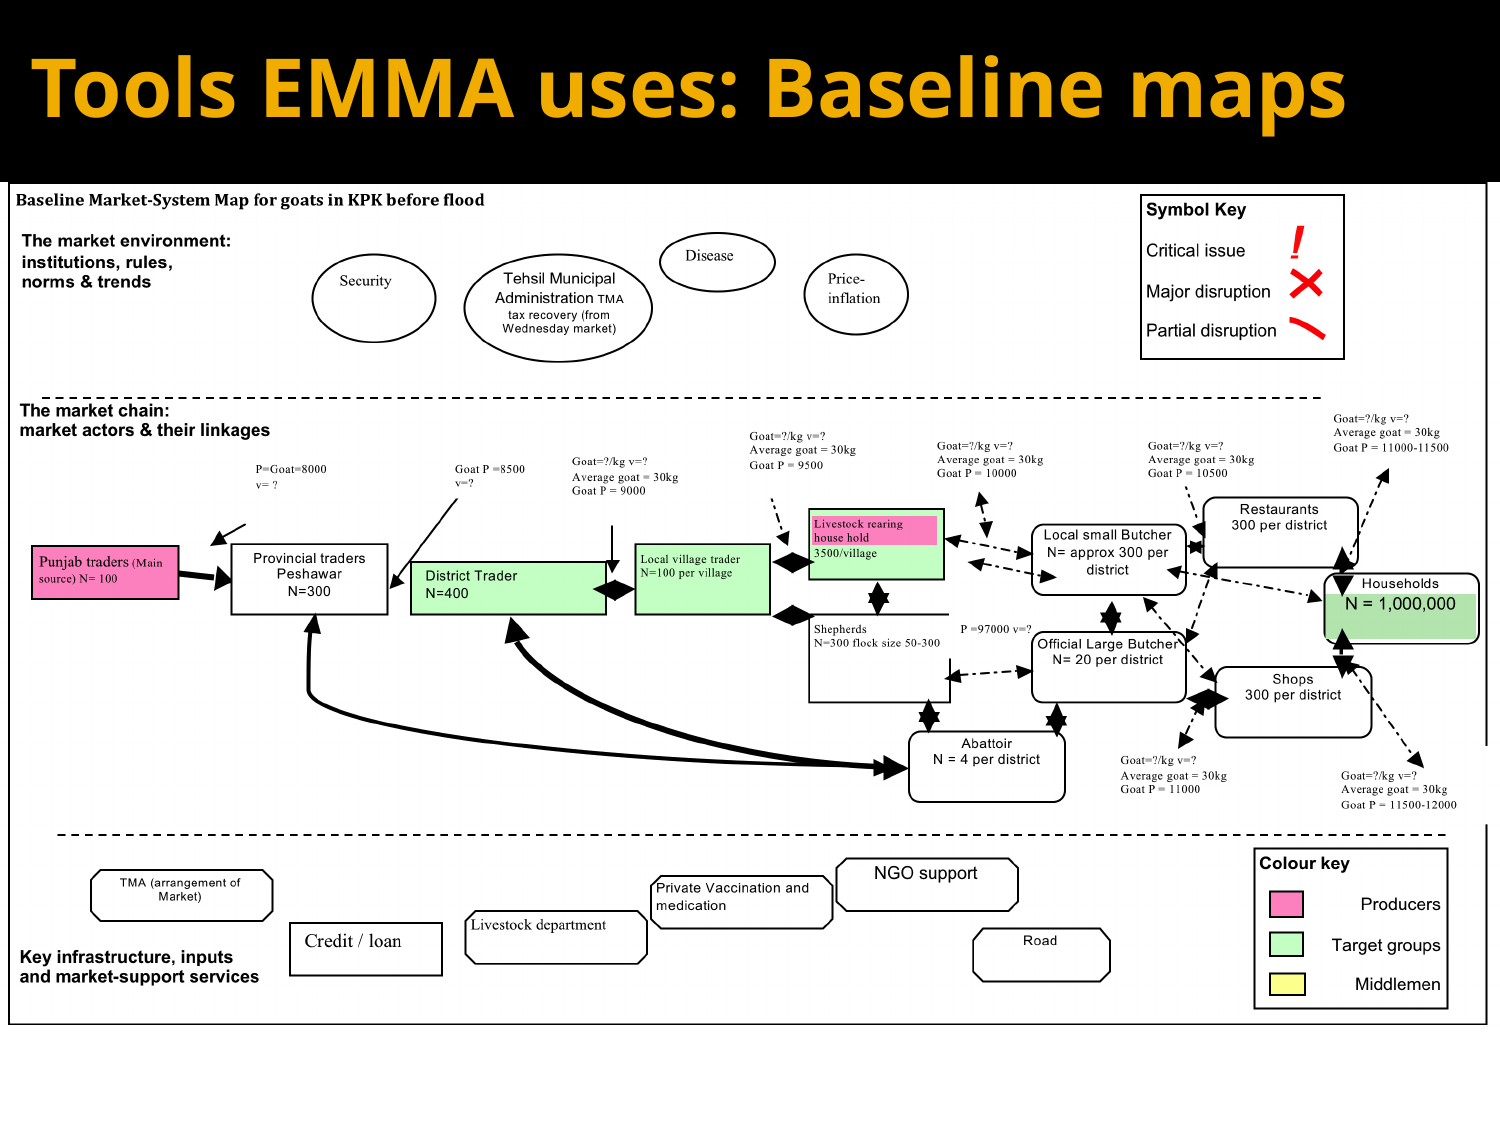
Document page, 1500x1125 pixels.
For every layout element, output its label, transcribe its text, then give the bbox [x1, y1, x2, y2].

title Tools EMMA uses: Baseline maps [15, 1, 1478, 179]
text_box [0, 182, 1500, 1025]
